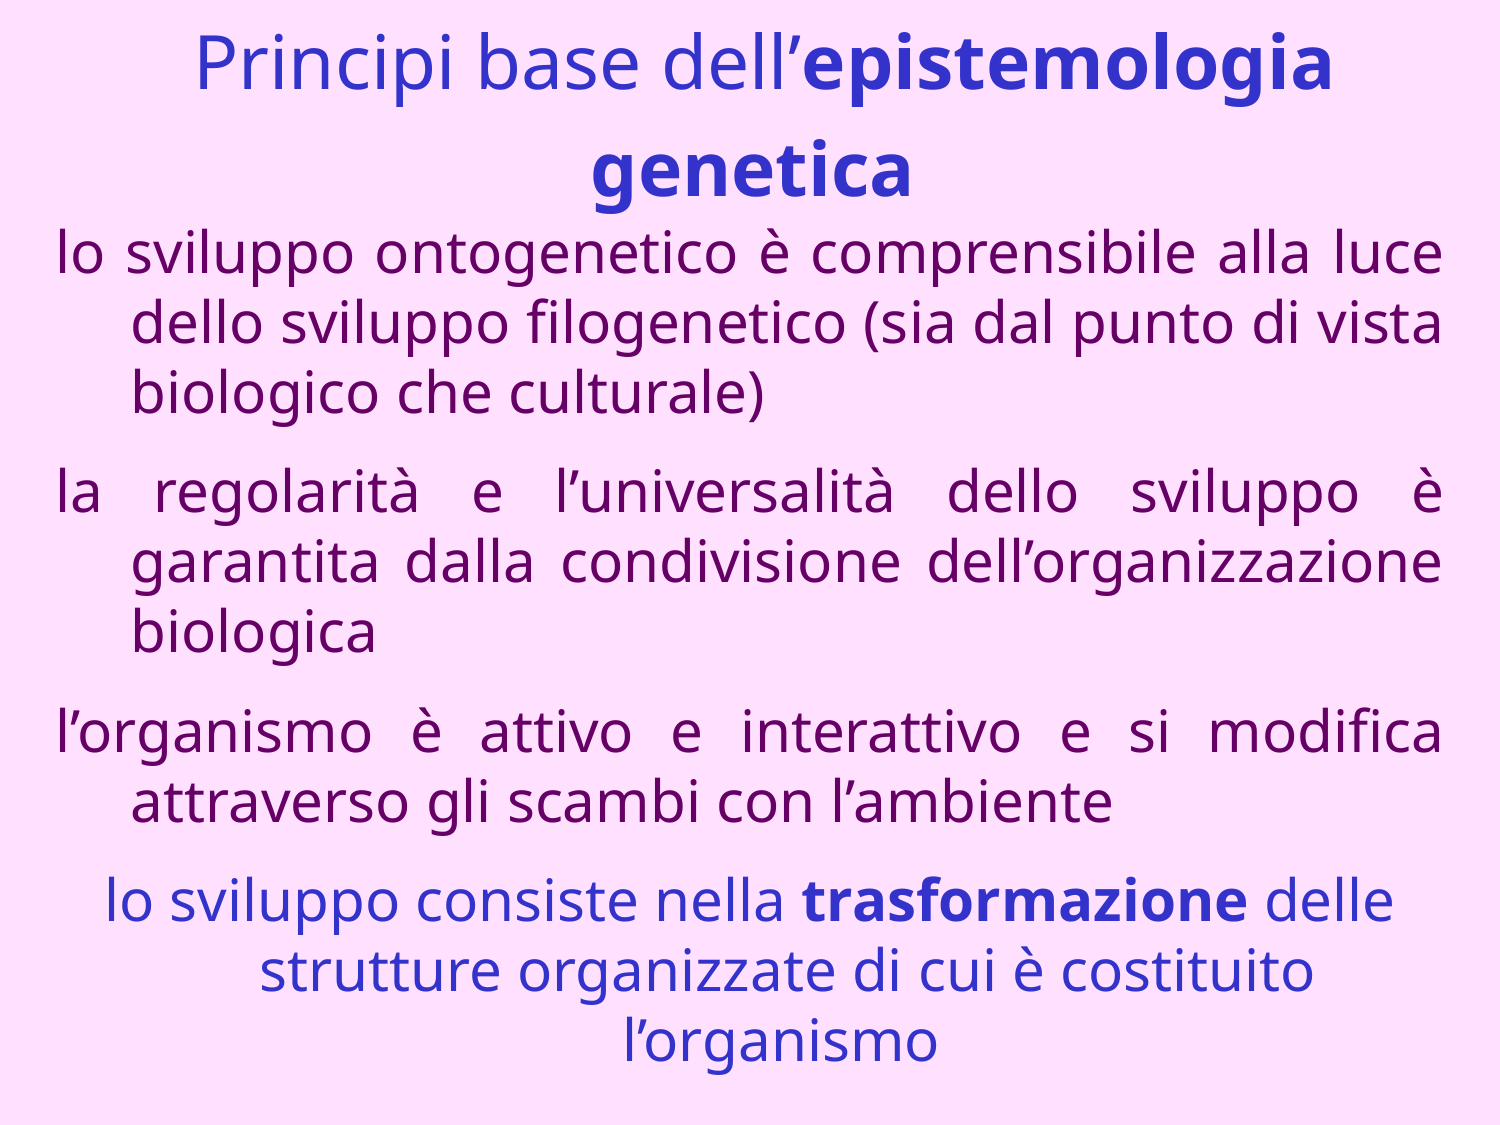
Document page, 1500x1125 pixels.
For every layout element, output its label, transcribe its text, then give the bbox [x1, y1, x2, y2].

title Principi base dell’epistemologia genetica [29, 32, 1500, 197]
text_box lo sviluppo ontogenetico è comprensibile alla luce dello sviluppo filogenetico (sia dal punto di vista biologico che culturale) la regolarità e l’universalità dello sviluppo è garantita dalla condivisione dell’organizzazione biologica l’organismo è attivo e interattivo e si modifica attraverso gli scambi con l’ambiente lo sviluppo consiste nella trasformazione delle strutture organizzate di cui è costituito l’organismo [41, 208, 1459, 1081]
